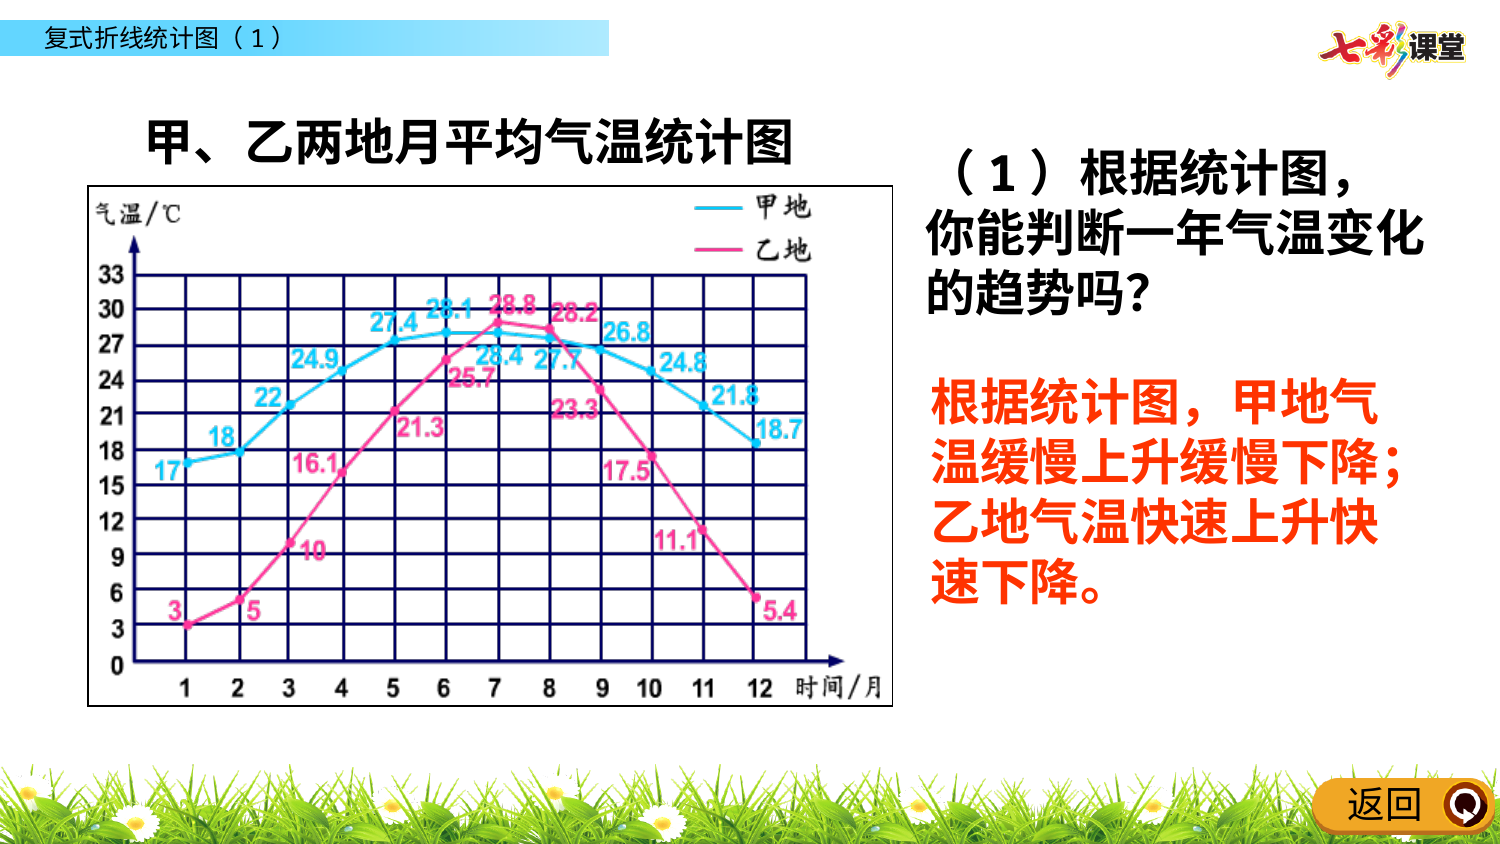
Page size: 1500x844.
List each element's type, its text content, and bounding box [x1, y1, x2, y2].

picture [88, 186, 892, 706]
picture [0, 764, 1500, 844]
picture [1316, 20, 1468, 80]
text_box （1）根据统计图，你能判断一年气温变化的趋势吗？ [910, 134, 1443, 330]
text_box 甲、乙两地月平均气温统计图 [129, 103, 809, 179]
text_box 根据统计图，甲地气温缓慢上升缓慢下降；乙地气温快速上升快速下降。 [915, 362, 1430, 619]
